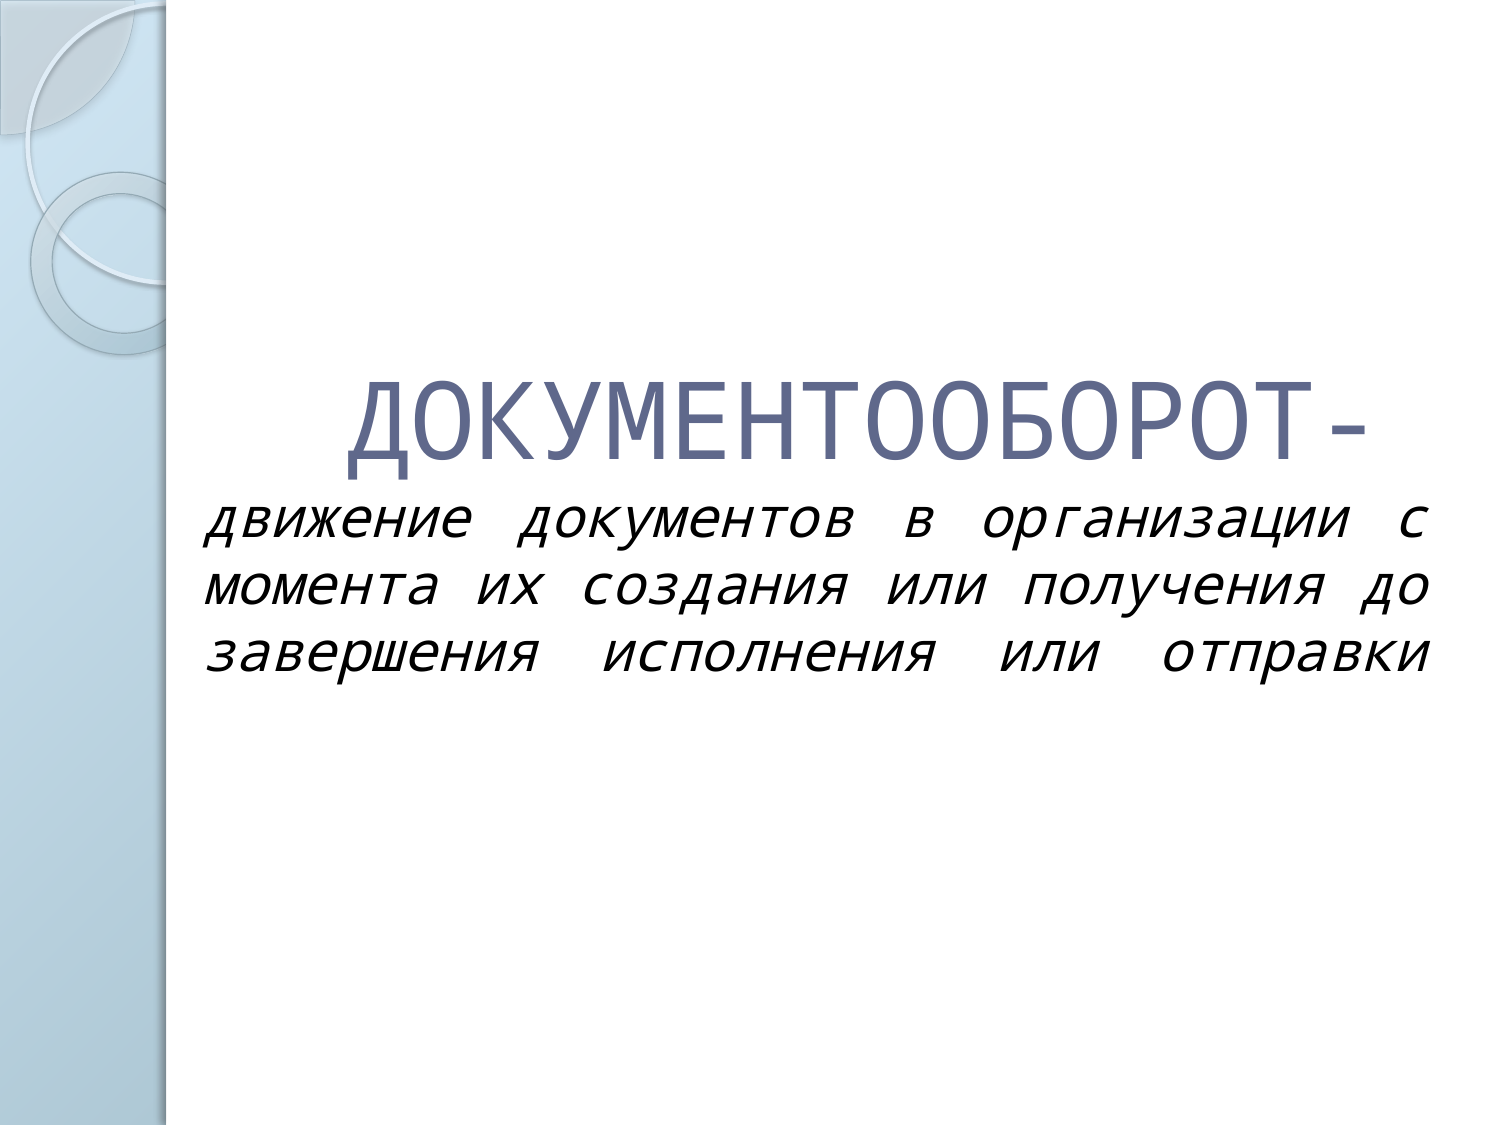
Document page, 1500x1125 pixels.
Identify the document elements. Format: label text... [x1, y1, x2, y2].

title ДОКУМЕНТООБОРОТ- движение документов в организации с момента их создания или получения до завершения исполнения или отправки [187, 316, 1442, 786]
